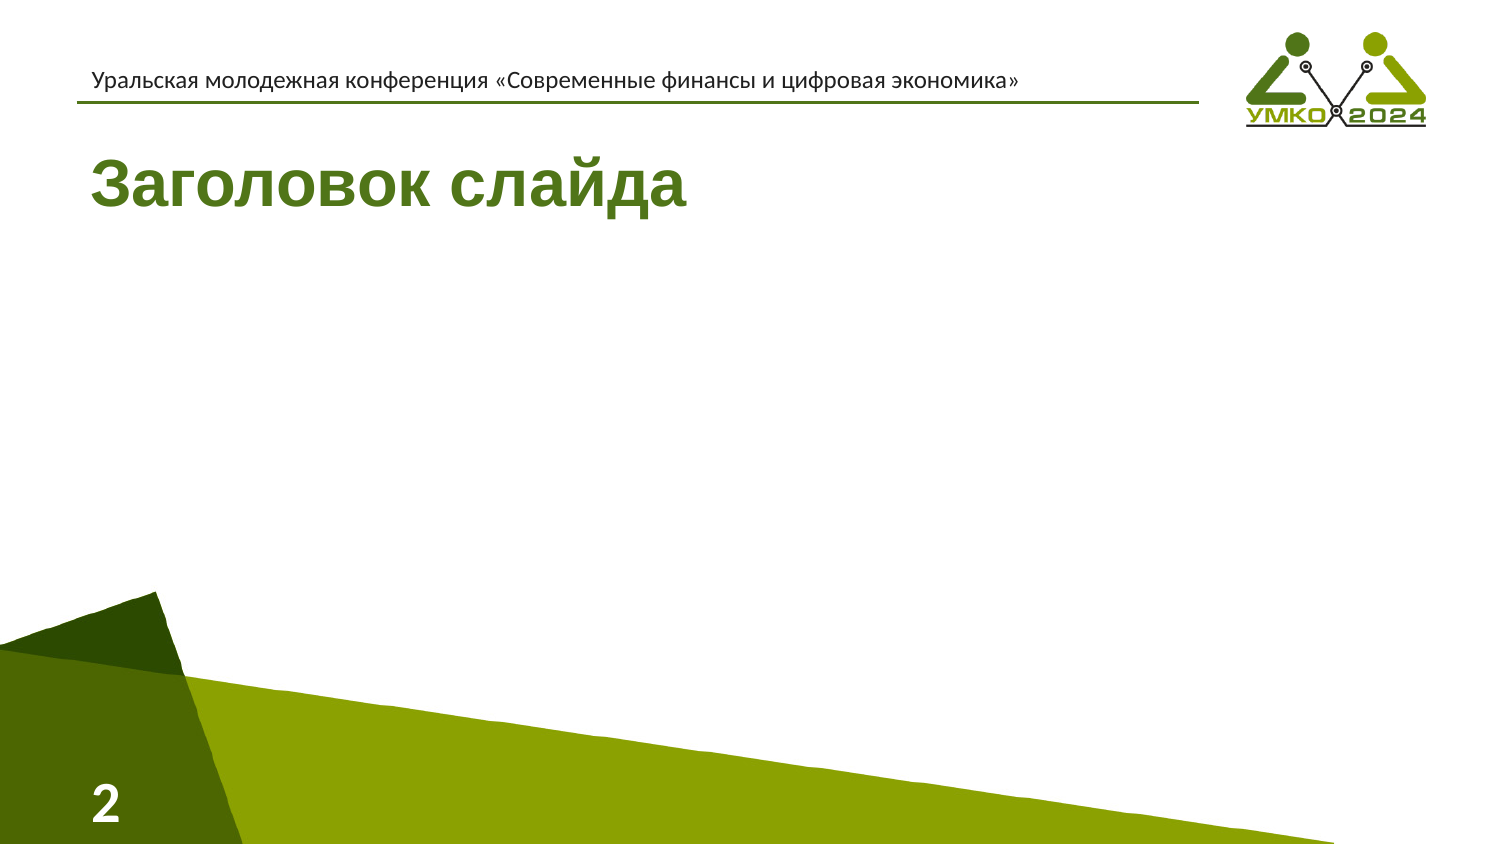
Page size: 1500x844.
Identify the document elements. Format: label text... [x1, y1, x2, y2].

title Заголовок слайда [75, 114, 1425, 245]
picture [0, 0, 1500, 844]
footer Уральская молодежная конференция «Современные финансы и цифровая экономика» [76, 55, 1046, 101]
slide_number 2 [76, 776, 219, 822]
